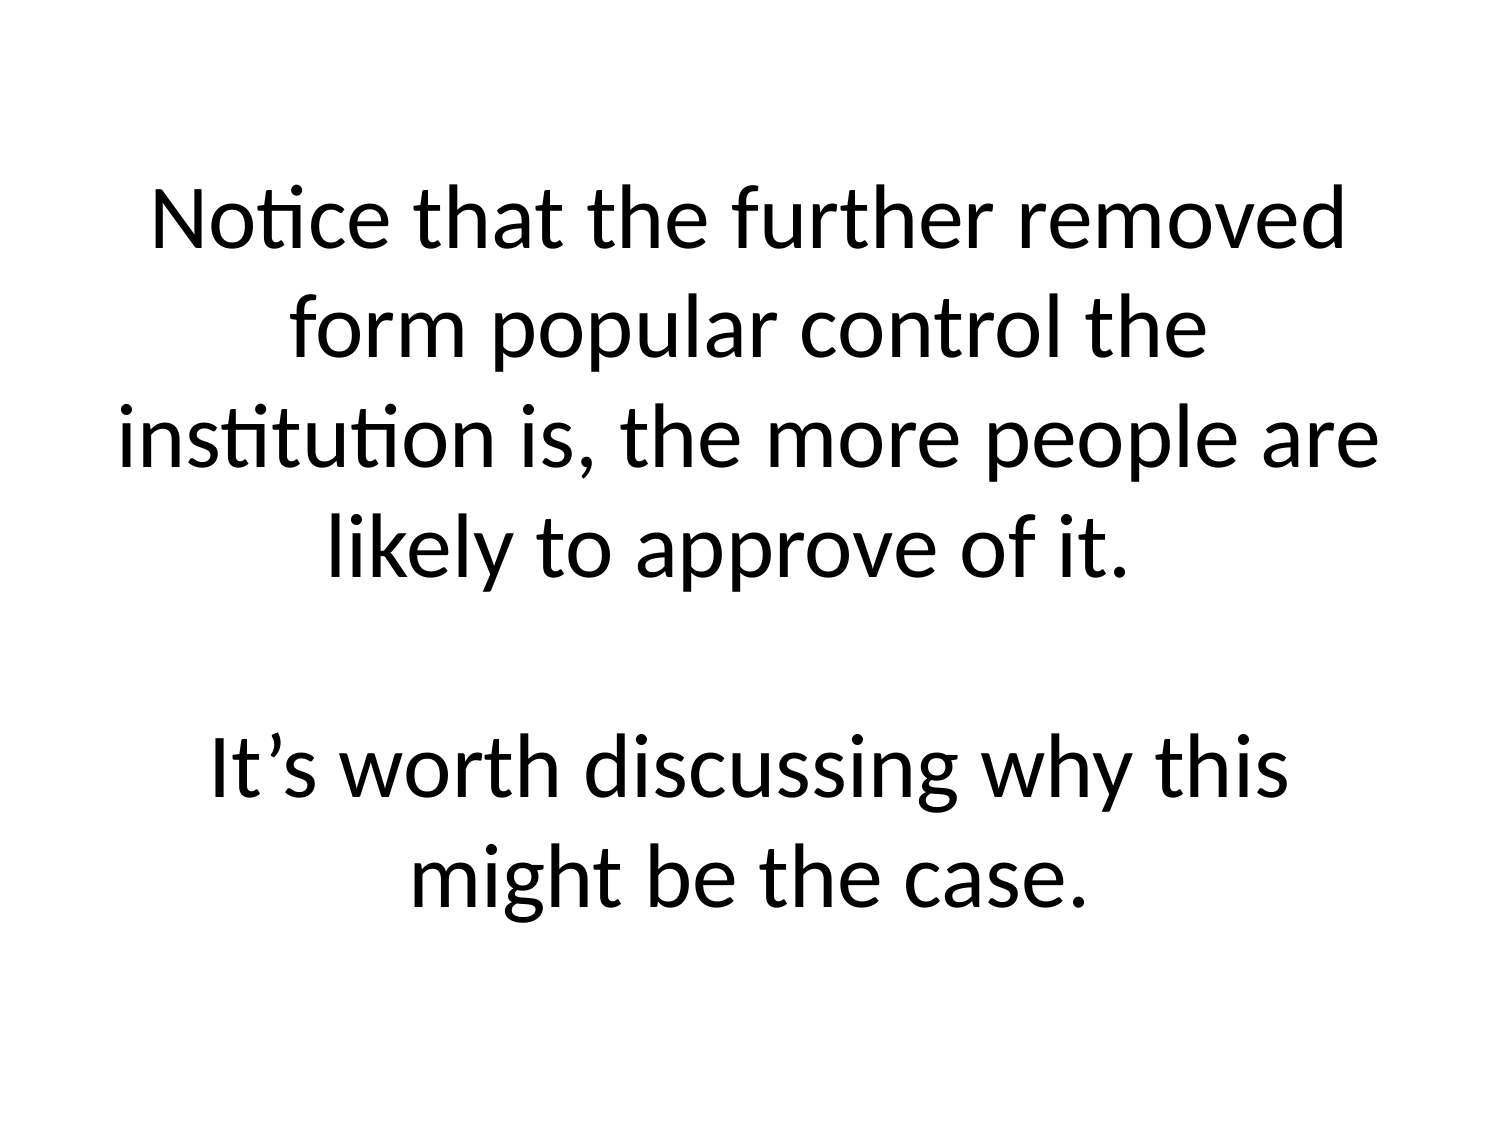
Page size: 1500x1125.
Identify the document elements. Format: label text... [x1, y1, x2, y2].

title Notice that the further removed form popular control the institution is, the more people are likely to approve of it. It’s worth discussing why this might be the case. [74, 44, 1426, 1038]
